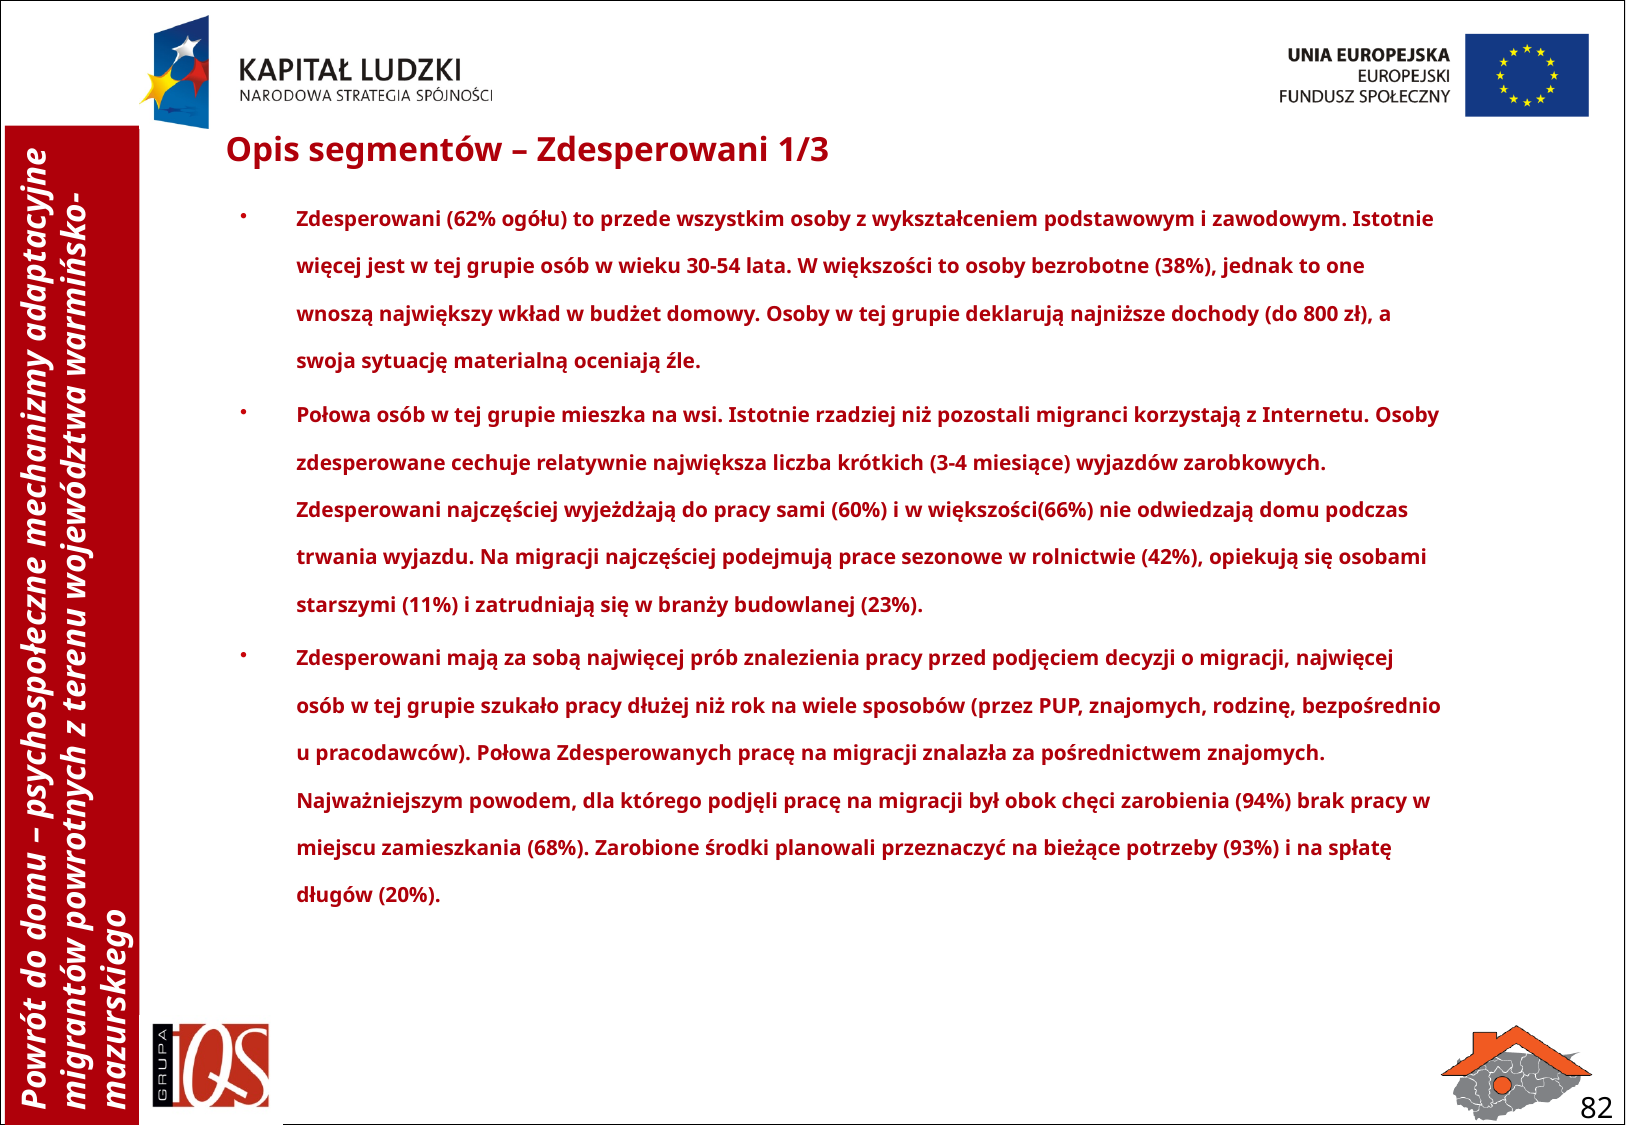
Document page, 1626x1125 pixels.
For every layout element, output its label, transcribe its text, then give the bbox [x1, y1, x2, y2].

picture [139, 15, 492, 129]
slide_number 82 [1249, 1082, 1625, 1125]
text_box Opis segmentów – Zdesperowani 1/3 [225, 121, 907, 176]
picture [1250, 7, 1617, 143]
picture [139, 1015, 283, 1125]
list Zdesperowani (62% ogółu) to przede wszystkim osoby z wykształceniem podstawowym i zawodowym. Istotnie więcej jest w tej grupie osób w wieku 30-54 lata. W większości to osoby bezrobotne (38%), jednak to one wnoszą największy wkład w budżet domowy. Osoby w tej grupie deklarują najniższe dochody (do 800 zł), a swoja sytuację materialną oceniają źle. Połowa osób w tej grupie mieszka na wsi. Istotnie rzadziej niż pozostali migranci korzystają z Internetu. Osoby zdesperowane cechuje relatywnie największa liczba krótkich (3-4 miesiące) wyjazdów zarobkowych. Zdesperowani najczęściej wyjeżdżają do pracy sami (60%) i w większości(66%) nie odwiedzają domu podczas trwania wyjazdu. Na migracji najczęściej podejmują prace sezonowe w rolnictwie (42%), opiekują się osobami starszymi (11%) i zatrudniają się w branży budowlanej (23%). Zdesperowani mają za sobą najwięcej prób znalezienia pracy przed podjęciem decyzji o migracji, najwięcej osób w tej grupie szukało pracy dłużej niż rok na wiele sposobów (przez PUP, znajomych, rodzinę, bezpośrednio u pracodawców). Połowa Zdesperowanych pracę na migracji znalazła za pośrednictwem znajomych. Najważniejszym powodem, dla którego podjęli pracę na migracji był obok chęci zarobienia (94%) brak pracy w miejscu zamieszkania (68%). Zarobione środki planowali przeznaczyć na bieżące potrzeby (93%) i na spłatę długów (20%). [224, 175, 1513, 915]
picture [1438, 1023, 1594, 1082]
